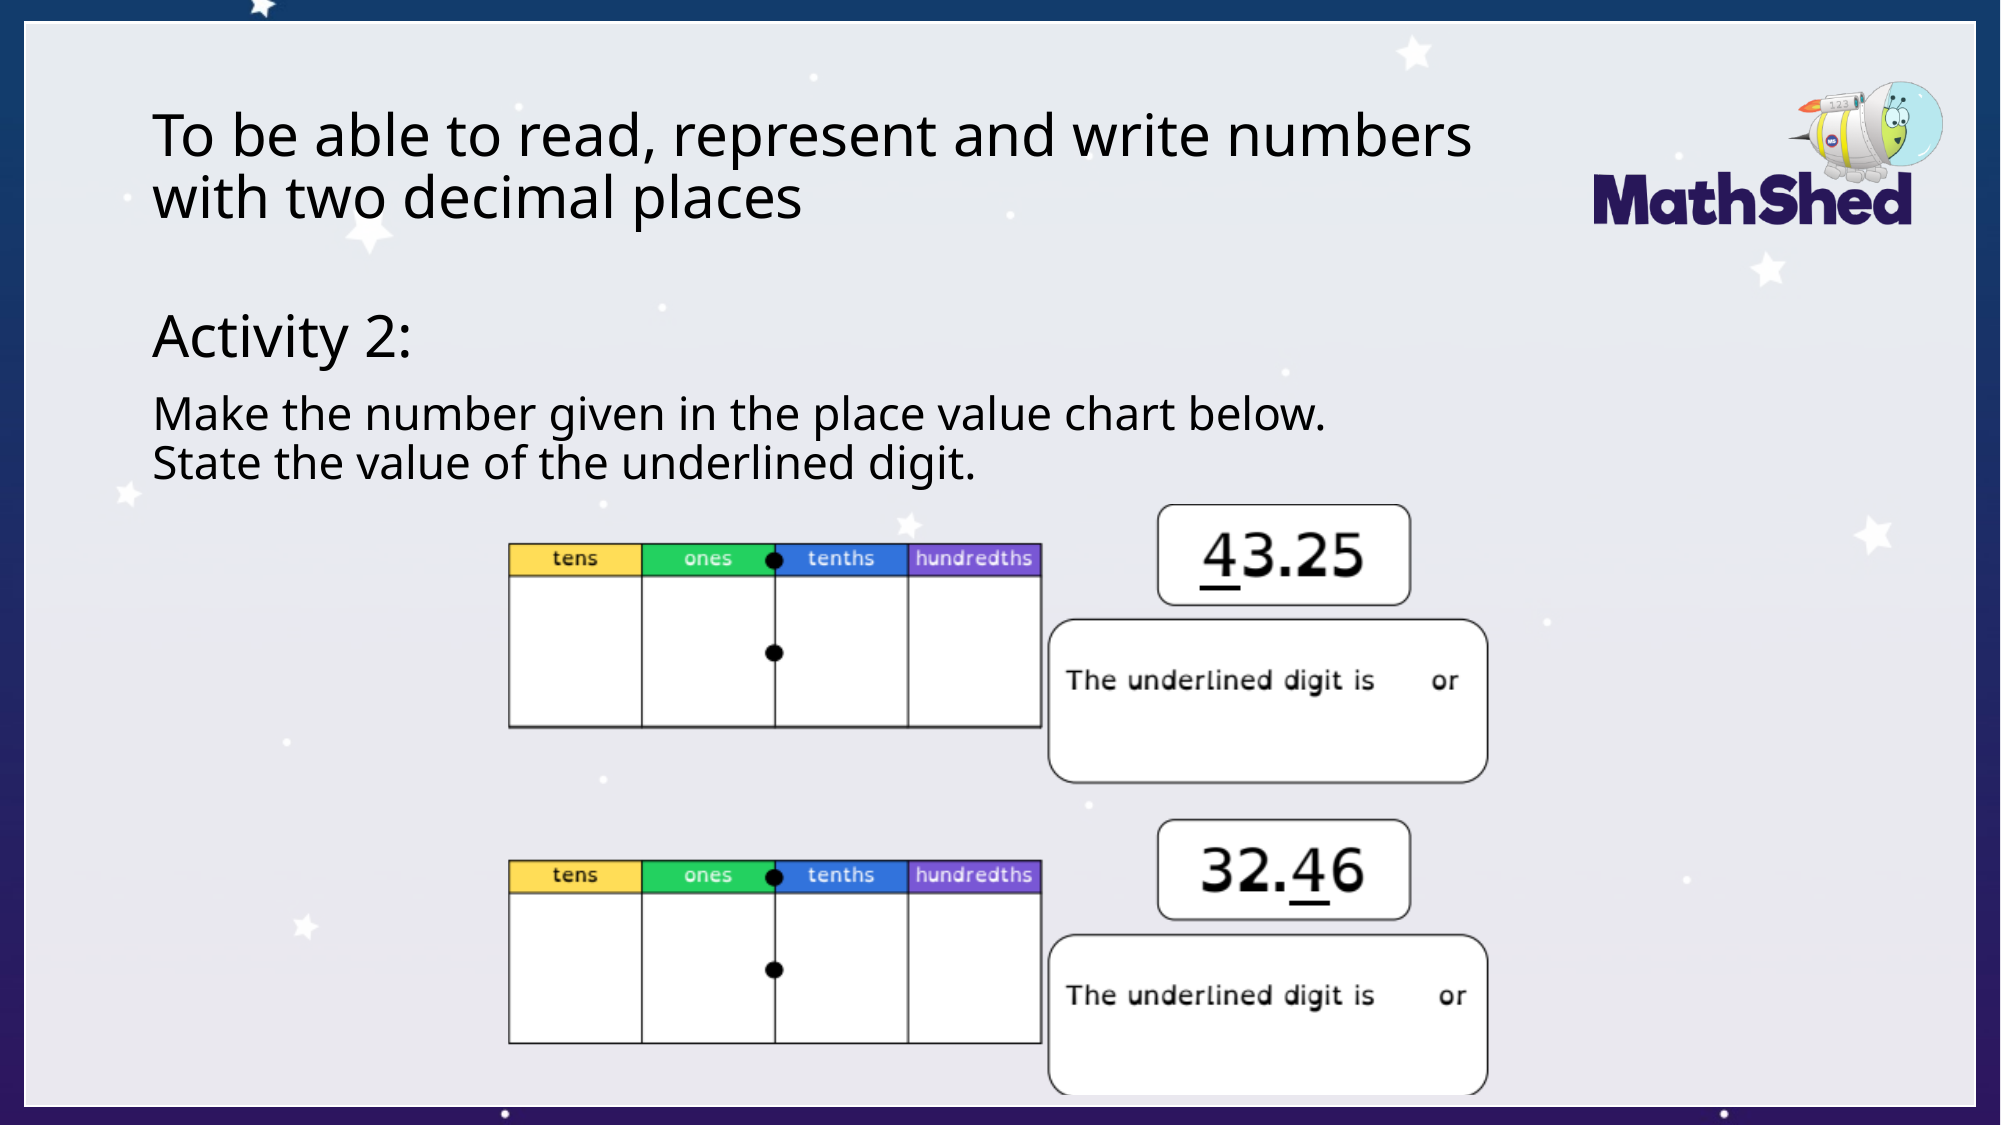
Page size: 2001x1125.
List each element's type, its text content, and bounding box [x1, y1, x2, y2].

picture [0, 0, 2001, 1125]
title To be able to read, represent and write numbers with two decimal places [137, 59, 1578, 278]
list Activity 2: Make the number given in the place value chart below. State the value of the underlined digit. [137, 299, 1863, 1014]
